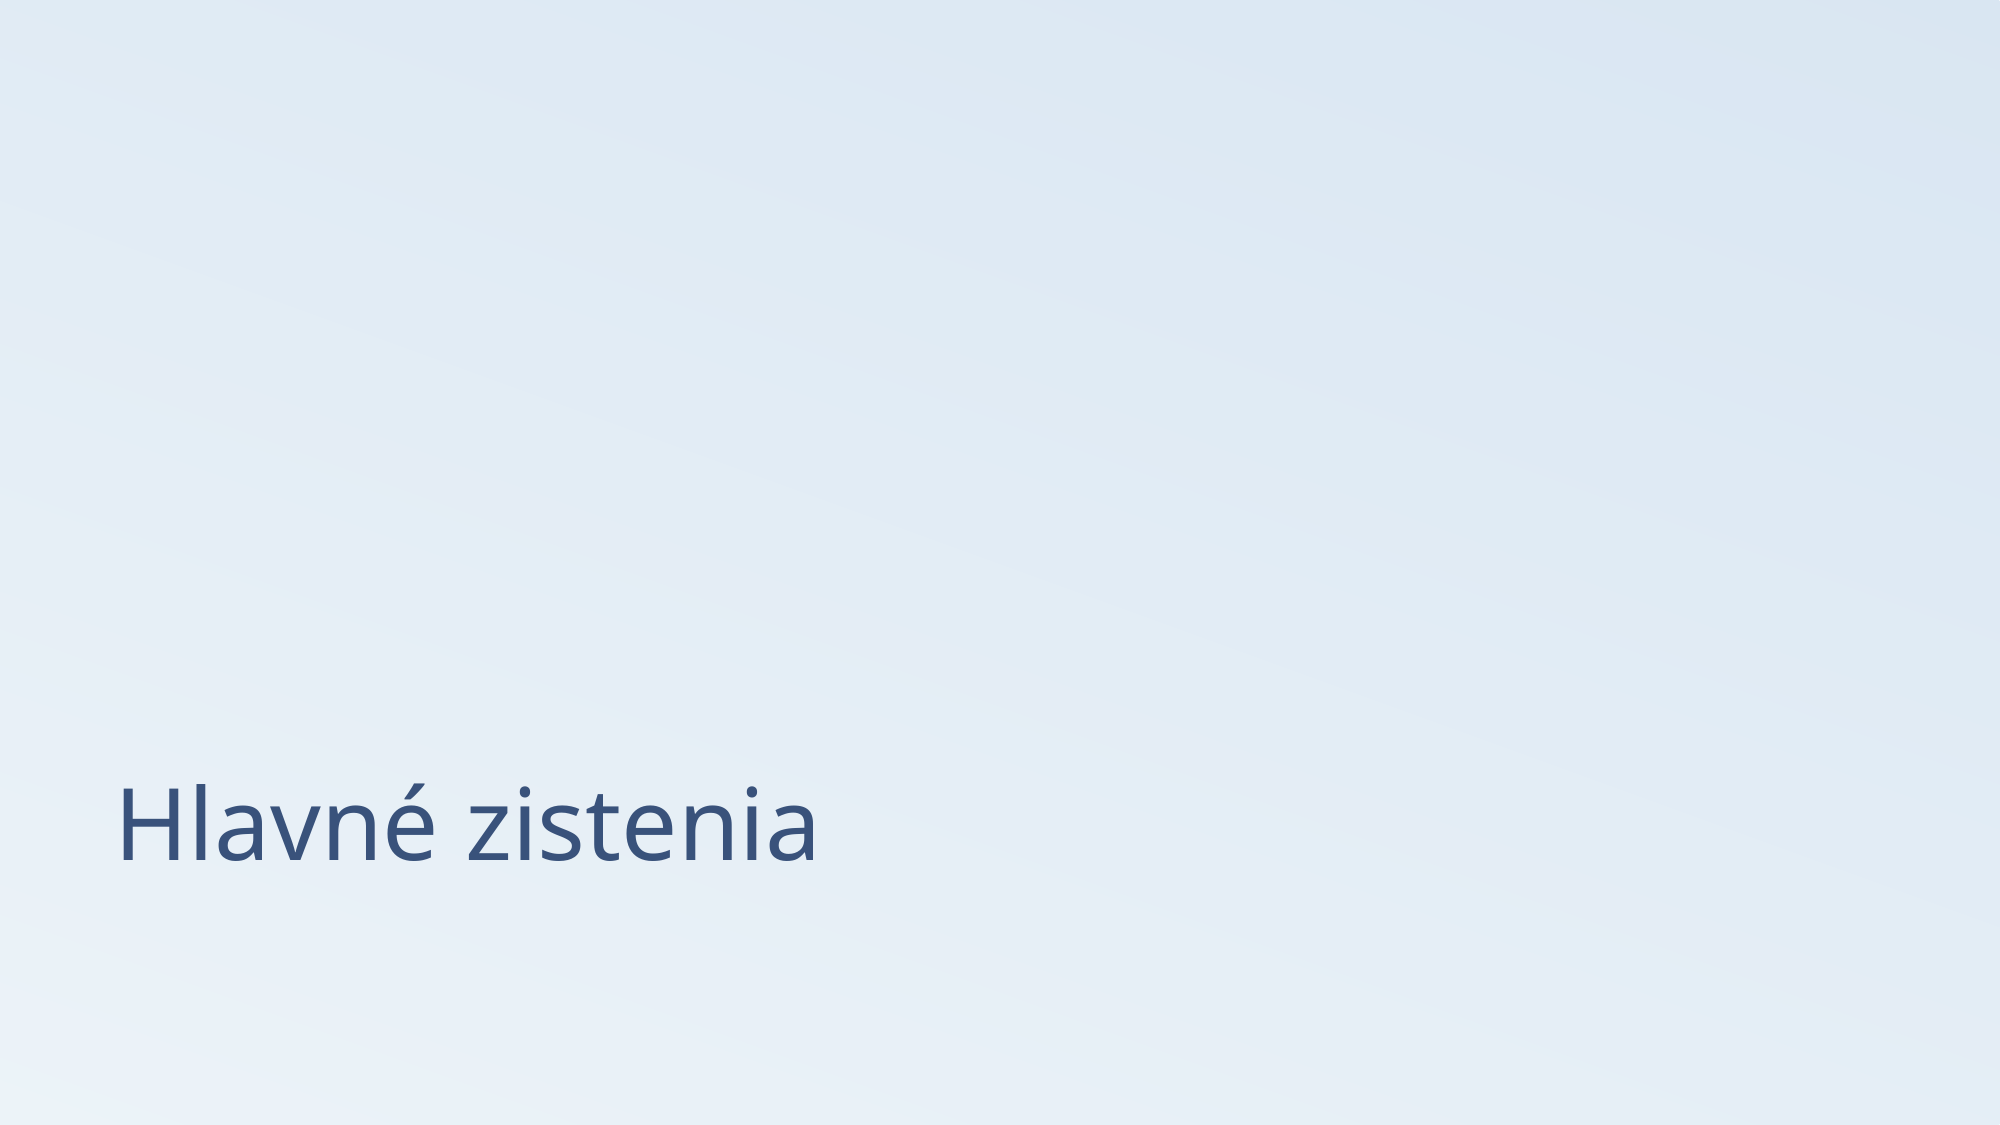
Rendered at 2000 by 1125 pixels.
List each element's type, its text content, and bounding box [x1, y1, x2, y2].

title Hlavné zistenia [99, 425, 1450, 888]
